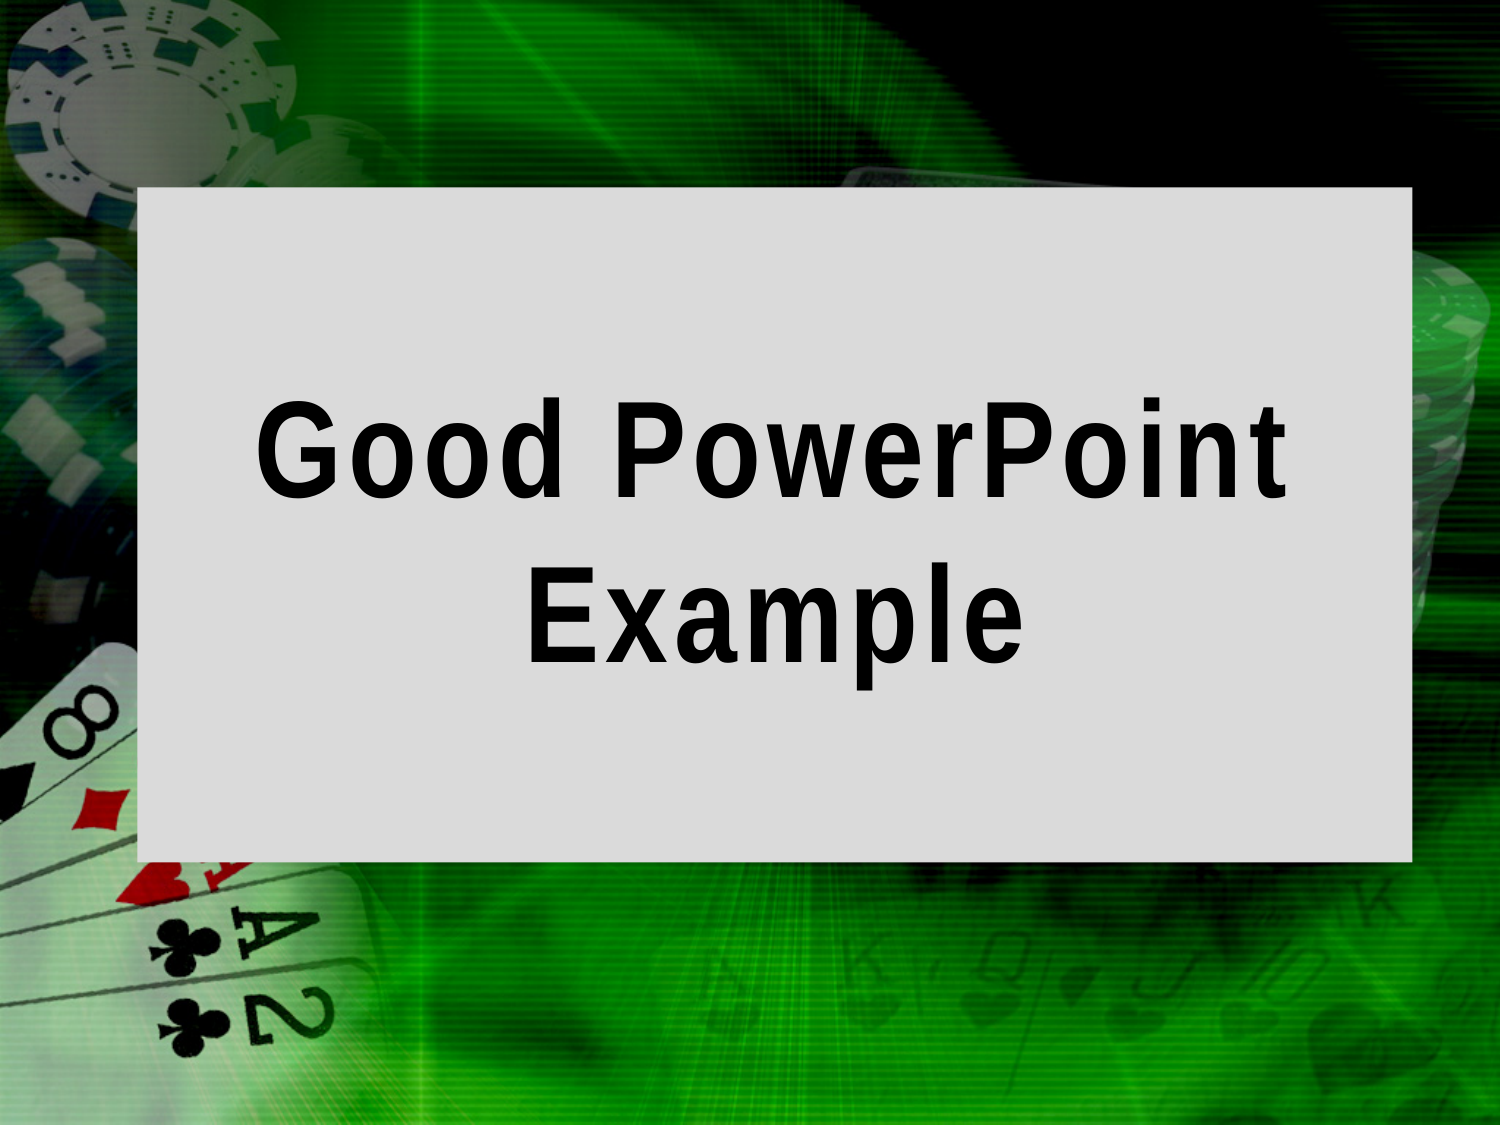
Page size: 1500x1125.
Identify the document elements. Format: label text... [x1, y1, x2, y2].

title Good PowerPoint Example [137, 187, 1413, 863]
picture [0, 0, 1500, 1125]
